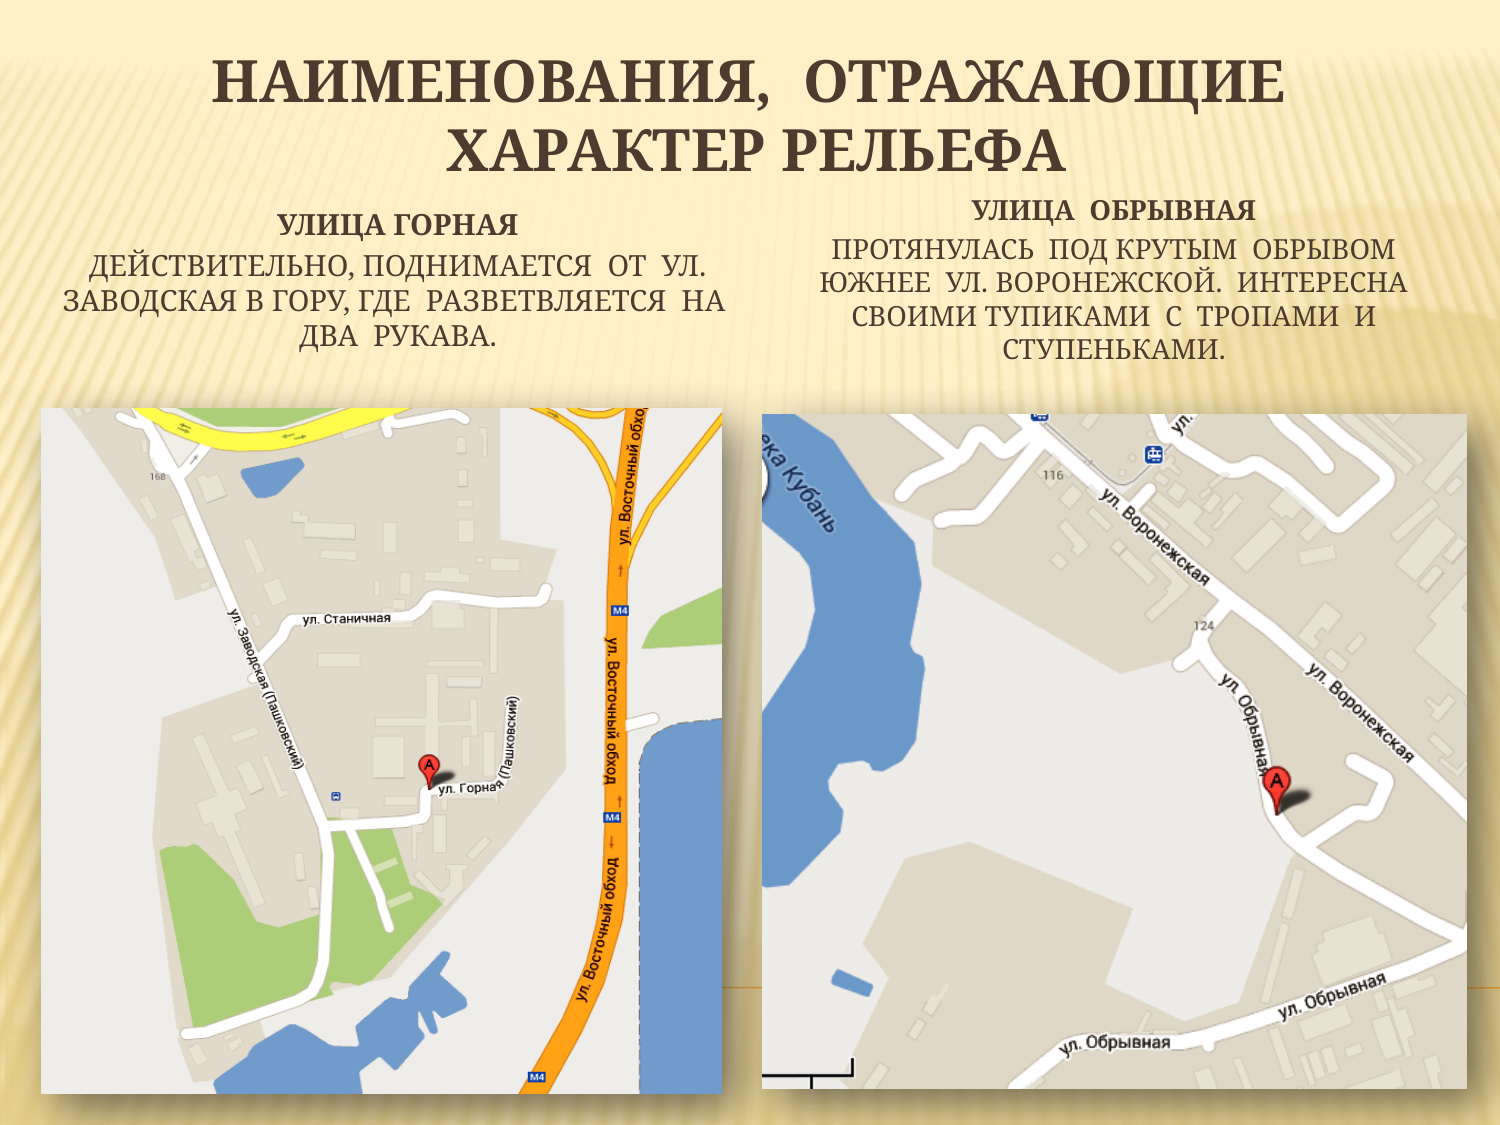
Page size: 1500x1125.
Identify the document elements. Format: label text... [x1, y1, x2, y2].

title Наименования, отражающие характер рельефа [50, 54, 1463, 173]
list Улица Горная ДЕЙСТВИТЕЛЬНО, ПОДНИМАЕТСЯ ОТ УЛ. Заводская в гору, где разветвляется на два рукава. [45, 184, 751, 374]
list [762, 414, 1467, 1089]
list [40, 408, 722, 1095]
list Улица Обрывная Протянулась под крутым обрывом южнее ул. Воронежской. Интересна своими тупиками с тропами и ступеньками. [761, 184, 1467, 374]
